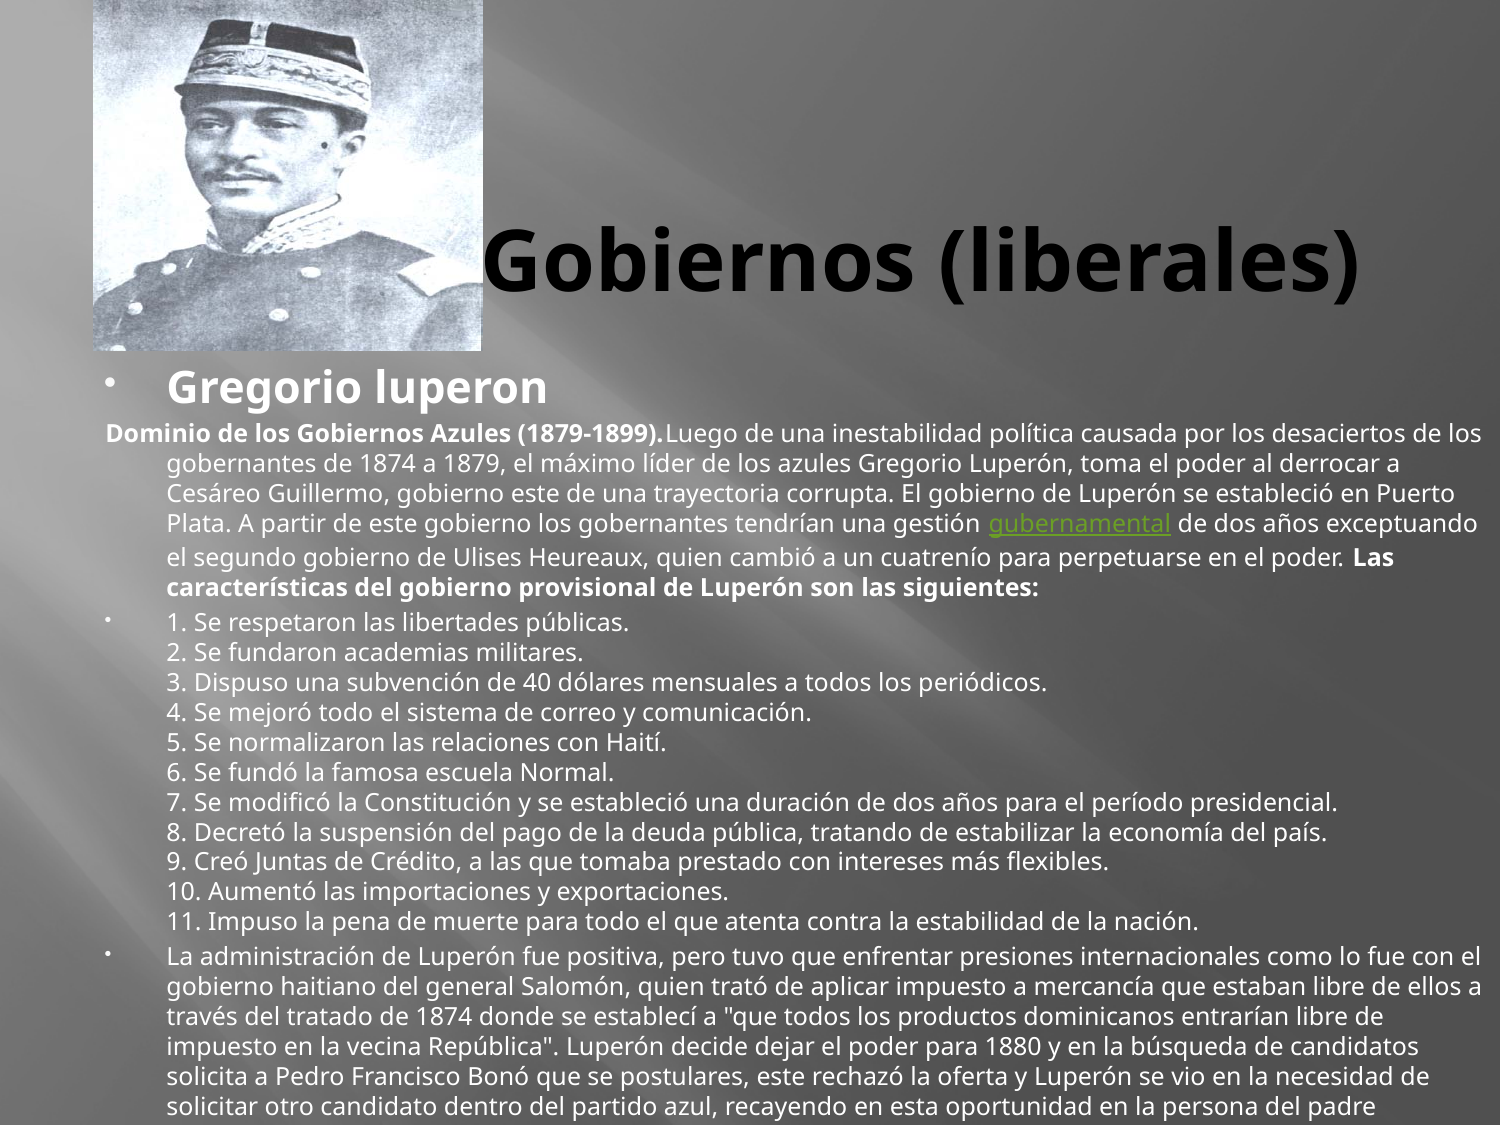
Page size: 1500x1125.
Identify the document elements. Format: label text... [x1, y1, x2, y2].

list Gregorio luperon Dominio de los Gobiernos Azules (1879-1899).Luego de una inestabilidad política causada por los desaciertos de los gobernantes de 1874 a 1879, el máximo líder de los azules Gregorio Luperón, toma el poder al derrocar a Cesáreo Guillermo, gobierno este de una trayectoria corrupta. El gobierno de Luperón se estableció en Puerto Plata. A partir de este gobierno los gobernantes tendrían una gestión gubernamental de dos años exceptuando el segundo gobierno de Ulises Heureaux, quien cambió a un cuatrenío para perpetuarse en el poder. Las características del gobierno provisional de Luperón son las siguientes: 1. Se respetaron las libertades públicas. 2. Se fundaron academias militares. 3. Dispuso una subvención de 40 dólares mensuales a todos los periódicos. 4. Se mejoró todo el sistema de correo y comunicación. 5. Se normalizaron las relaciones con Haití. 6. Se fundó la famosa escuela Normal. 7. Se modificó la Constitución y se estableció una duración de dos años para el período presidencial. 8. Decretó la suspensión del pago de la deuda pública, tratando de estabilizar la economía del país. 9. Creó Juntas de Crédito, a las que tomaba prestado con intereses más flexibles. 10. Aumentó las importaciones y exportaciones. 11. Impuso la pena de muerte para todo el que atenta contra la estabilidad de la nación. La administración de Luperón fue positiva, pero tuvo que enfrentar presiones internacionales como lo fue con el gobierno haitiano del general Salomón, quien trató de aplicar impuesto a mercancía que estaban libre de ellos a través del tratado de 1874 donde se establecí a "que todos los productos dominicanos entrarían libre de impuesto en la vecina República". Luperón decide dejar el poder para 1880 y en la búsqueda de candidatos solicita a Pedro Francisco Bonó que se postulares, este rechazó la oferta y Luperón se vio en la necesidad de solicitar otro candidato dentro del partido azul, recayendo en esta oportunidad en la persona del padre Fernando Arturo de Meriño. [70, 351, 1500, 1125]
title Gobiernos (liberales) [526, 164, 1500, 351]
picture [93, 0, 483, 351]
